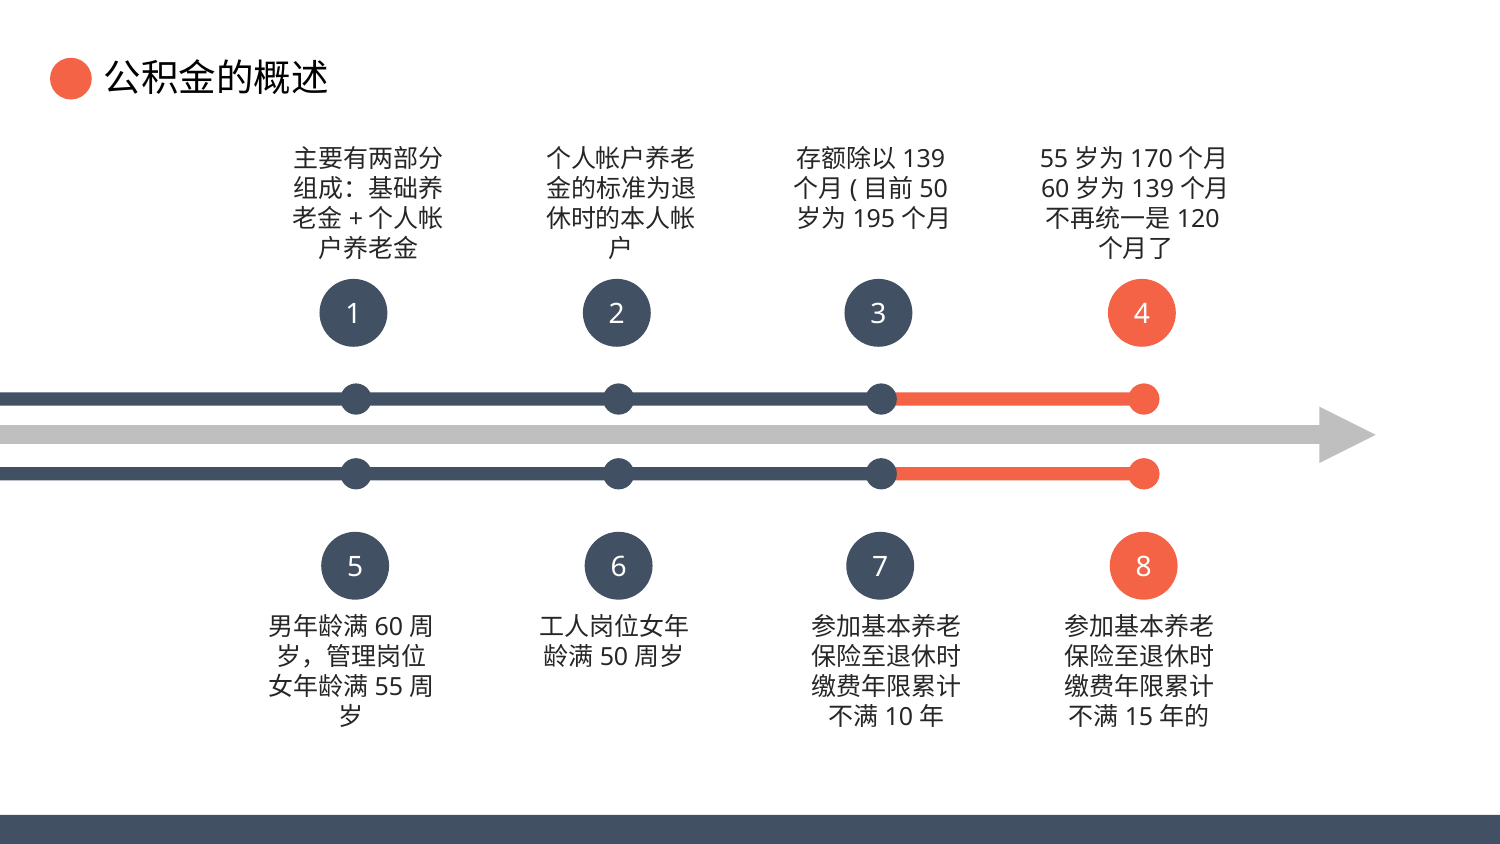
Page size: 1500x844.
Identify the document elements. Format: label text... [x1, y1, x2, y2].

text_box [0, 278, 1376, 600]
text_box 工人岗位女年龄满50周岁 [516, 603, 713, 678]
text_box 个人帐户养老金的标准为退休时的本人帐户 [523, 135, 720, 270]
text_box 参加基本养老保险至退休时缴费年限累计不满15年的 [1041, 603, 1238, 738]
text_box 存额除以139个月(目前50岁为195个月 [775, 135, 973, 241]
text_box 参加基本养老保险至退休时缴费年限累计不满10年 [788, 603, 985, 738]
text_box 55岁为170个月60岁为139个月不再统一是120个月了 [1025, 135, 1247, 270]
text_box 主要有两部分组成：基础养老金+个人帐户养老金 [270, 135, 467, 270]
text_box 男年龄满60周岁，管理岗位女年龄满55周岁 [253, 603, 450, 738]
